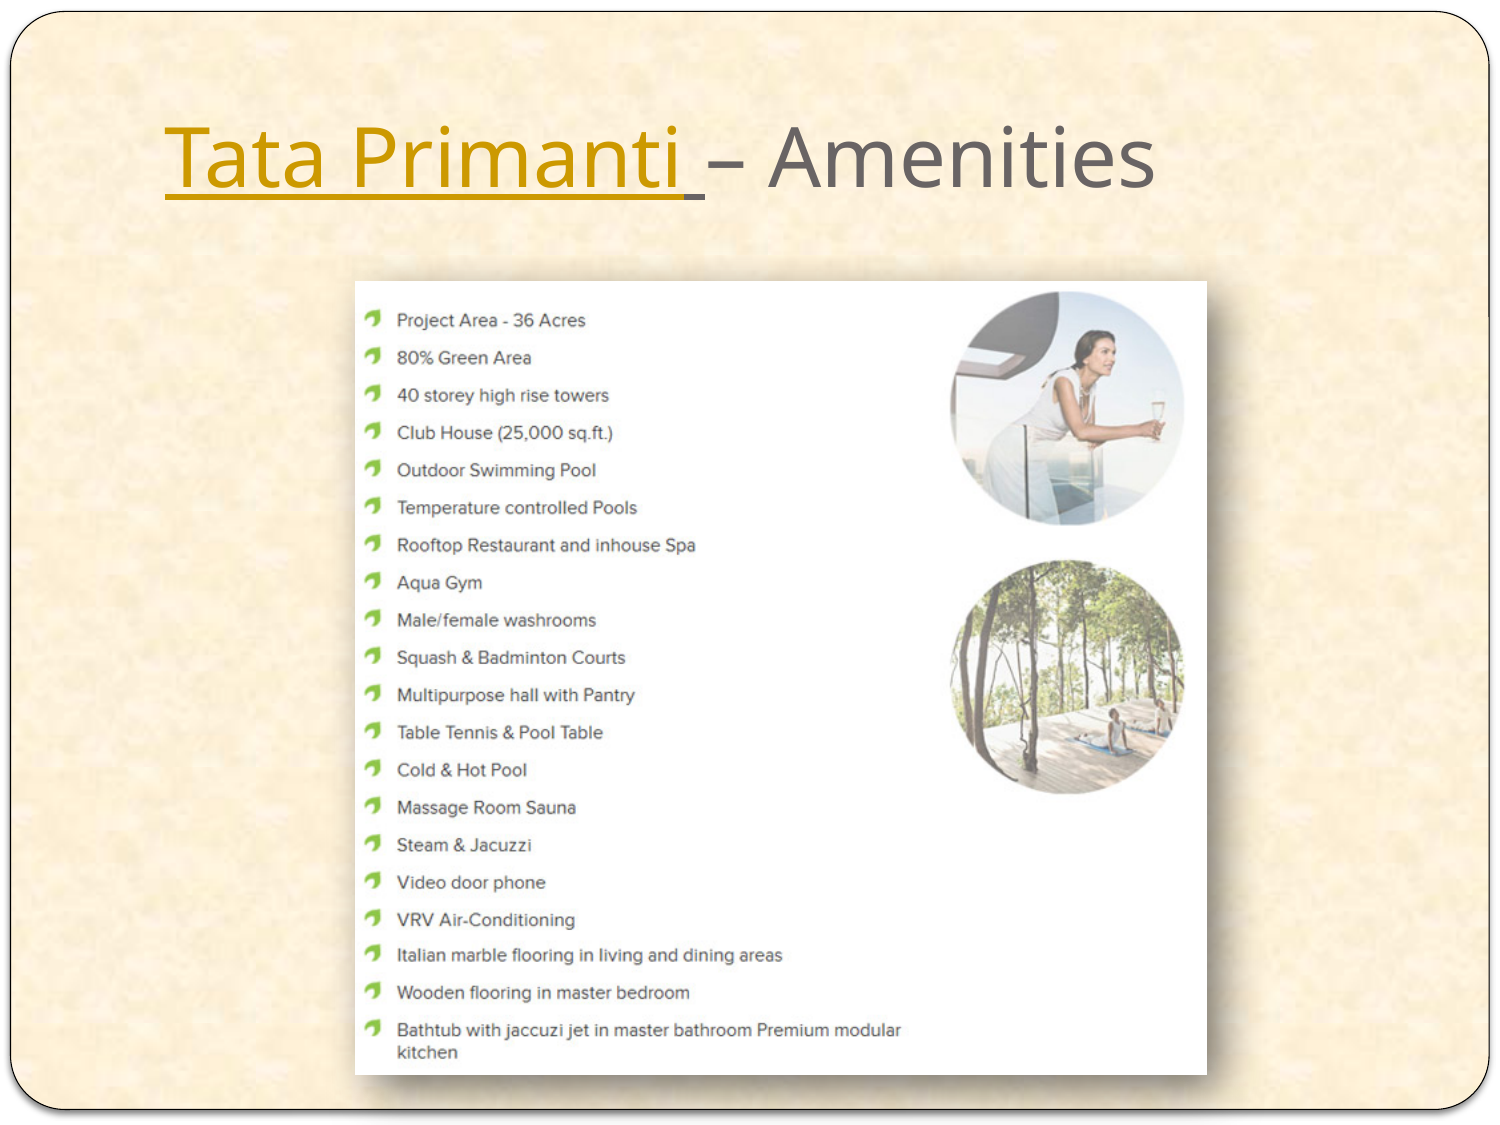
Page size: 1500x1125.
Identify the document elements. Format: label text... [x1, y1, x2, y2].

picture [12, 12, 1488, 1108]
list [355, 281, 1207, 1076]
title Tata Primanti – Amenities [150, 45, 1425, 233]
